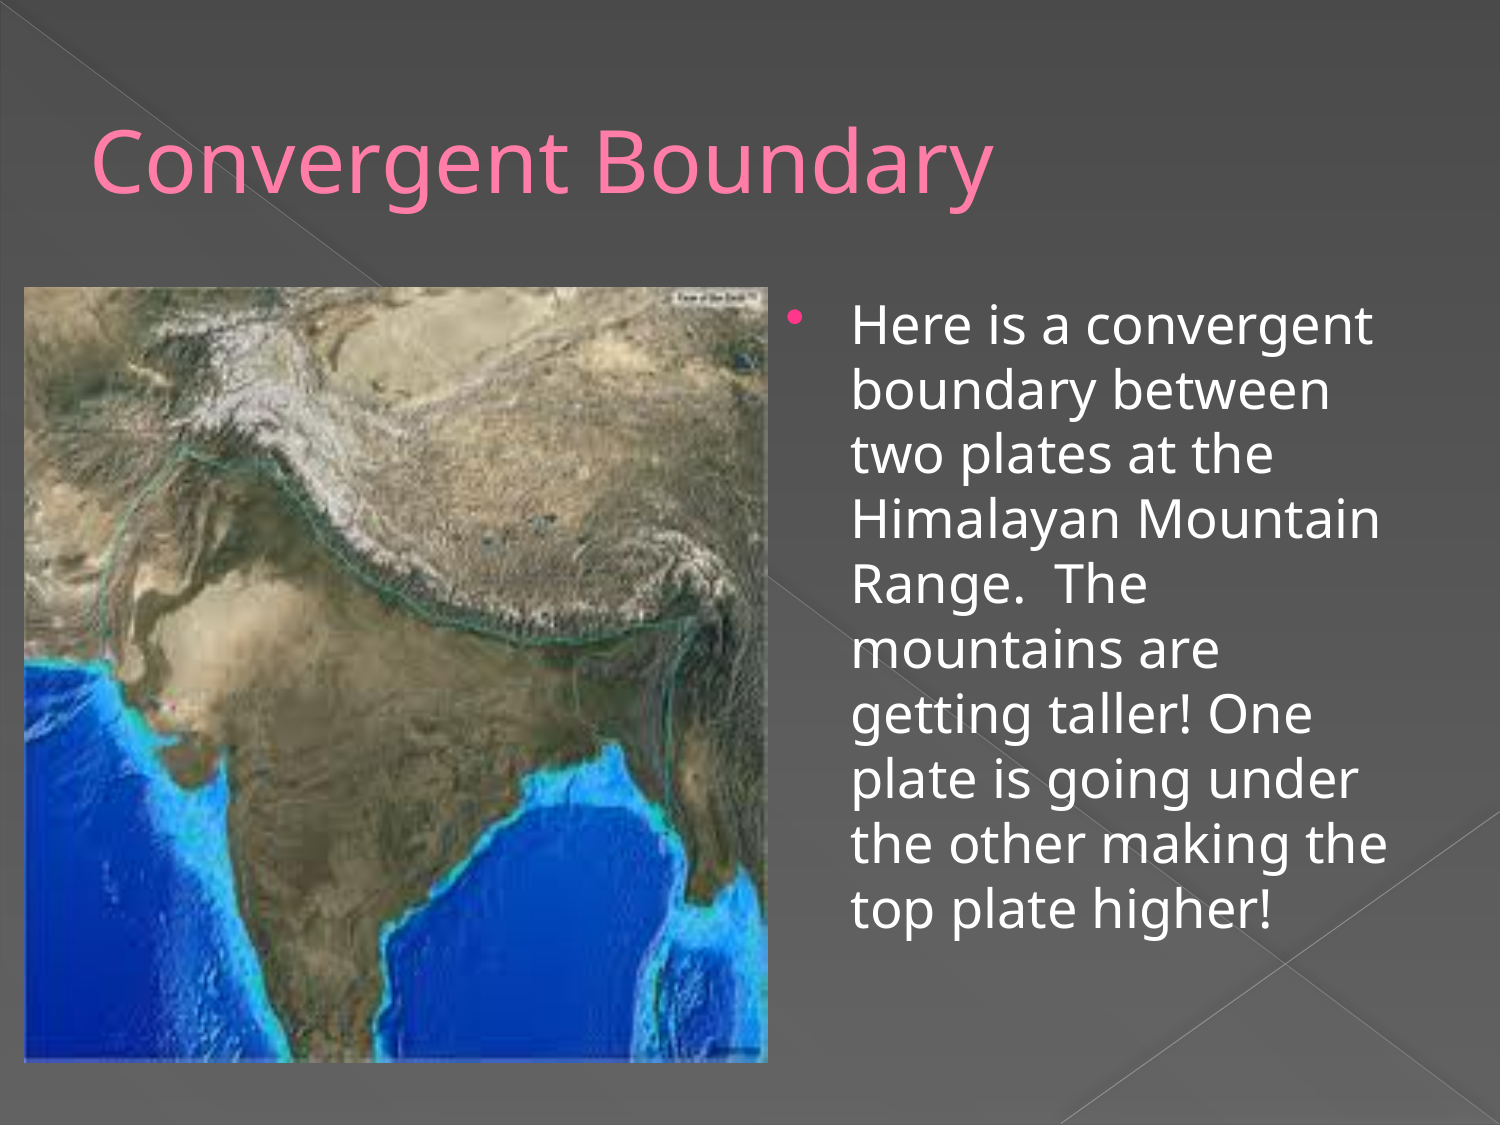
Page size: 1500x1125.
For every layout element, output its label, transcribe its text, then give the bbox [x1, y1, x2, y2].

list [24, 287, 768, 1063]
list Here is a convergent boundary between two plates at the Himalayan Mountain Range. The mountains are getting taller! One plate is going under the other making the top plate higher! [773, 282, 1425, 1025]
title Convergent Boundary [75, 43, 1425, 274]
